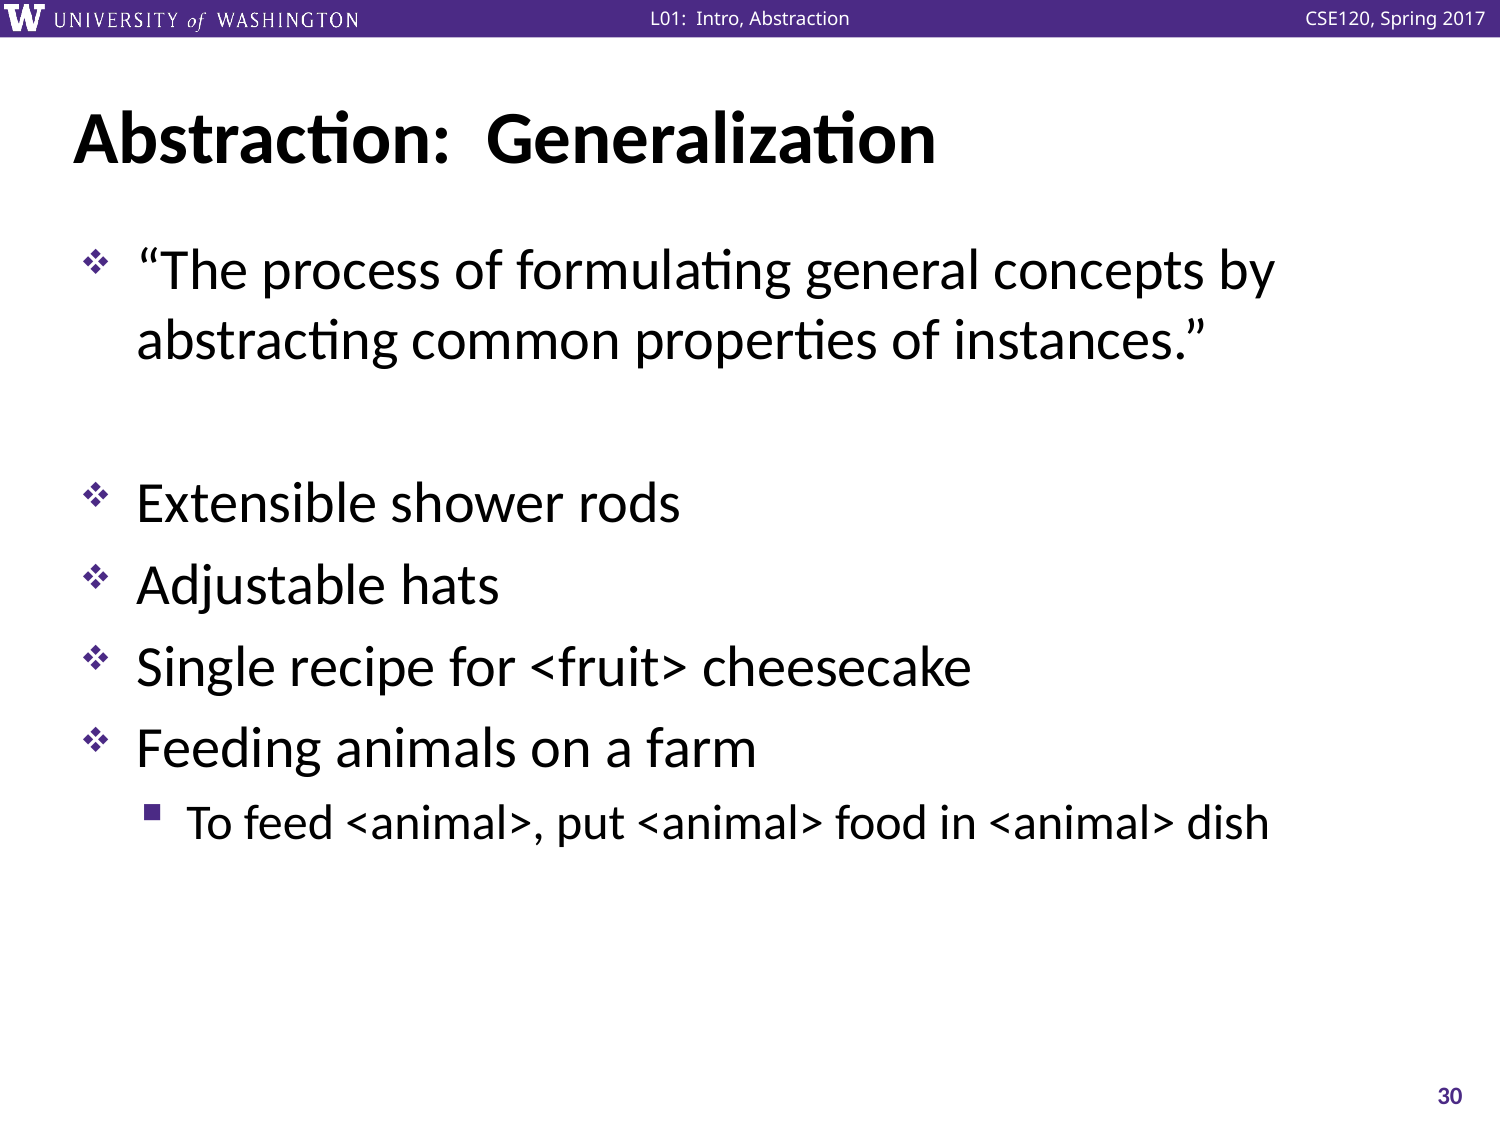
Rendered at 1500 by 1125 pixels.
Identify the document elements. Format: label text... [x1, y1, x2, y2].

title Abstraction: Generalization [58, 71, 1438, 197]
picture [4, 4, 358, 32]
list “The process of formulating general concepts by abstracting common properties of instances.” Extensible shower rods Adjustable hats Single recipe for <fruit> cheesecake Feeding animals on a farm To feed <animal>, put <animal> food in <animal> dish [64, 223, 1438, 1040]
slide_number 30 [1400, 1065, 1500, 1125]
